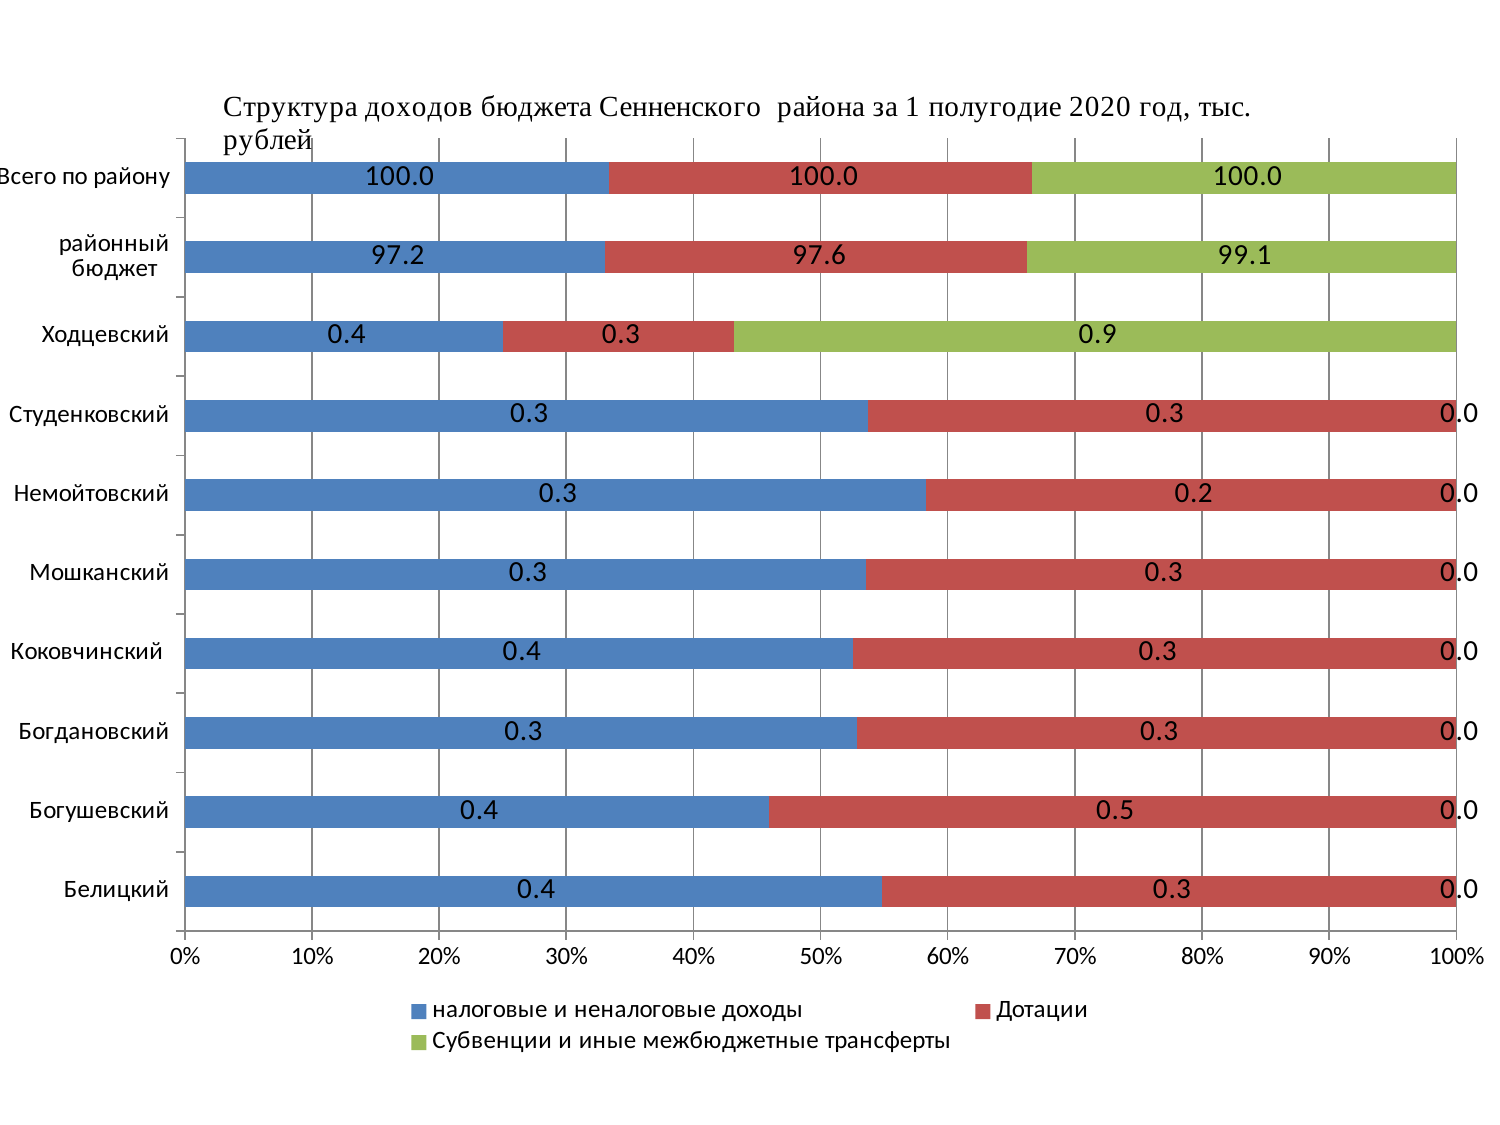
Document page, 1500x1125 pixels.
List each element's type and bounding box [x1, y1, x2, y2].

chart [0, 63, 1500, 1062]
